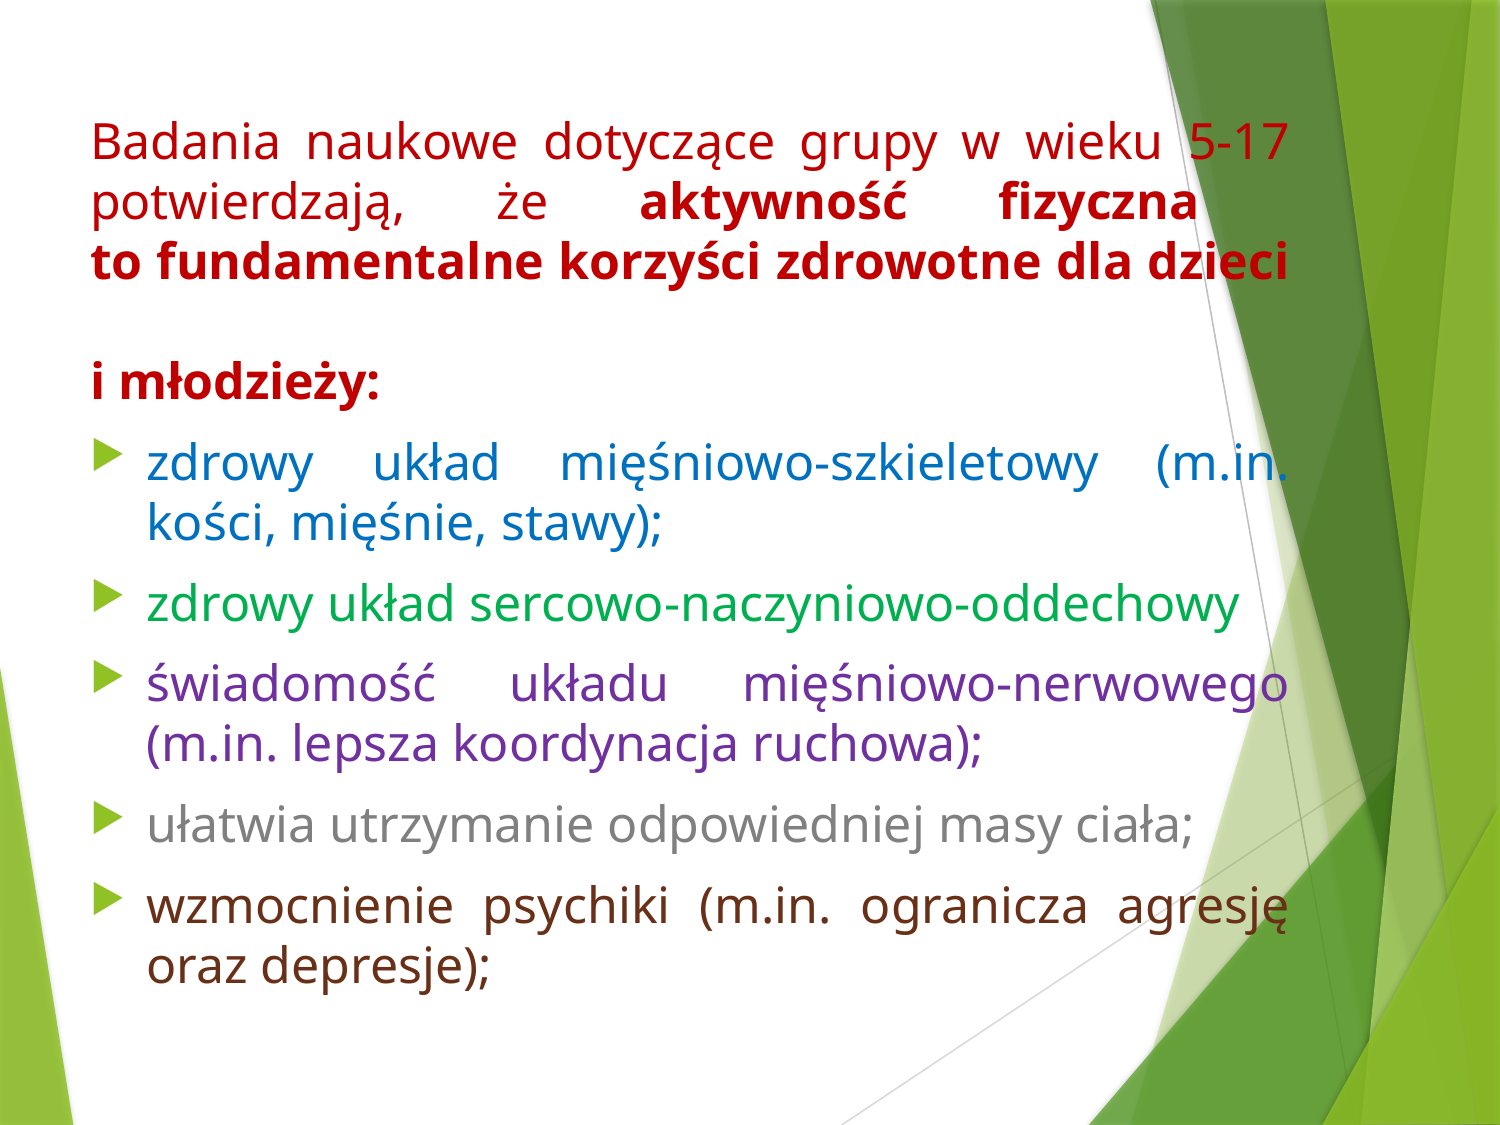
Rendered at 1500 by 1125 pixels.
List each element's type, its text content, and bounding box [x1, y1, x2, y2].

list Badania naukowe dotyczące grupy w wieku 5-17 potwierdzają, że aktywność fizyczna to fundamentalne korzyści zdrowotne dla dzieci i młodzieży: zdrowy układ mięśniowo-szkieletowy (m.in. kości, mięśnie, stawy); zdrowy układ sercowo-naczyniowo-oddechowy świadomość układu mięśniowo-nerwowego (m.in. lepsza koordynacja ruchowa); ułatwia utrzymanie odpowiedniej masy ciała; wzmocnienie psychiki (m.in. ogranicza agresję oraz depresje); [75, 101, 1306, 1125]
